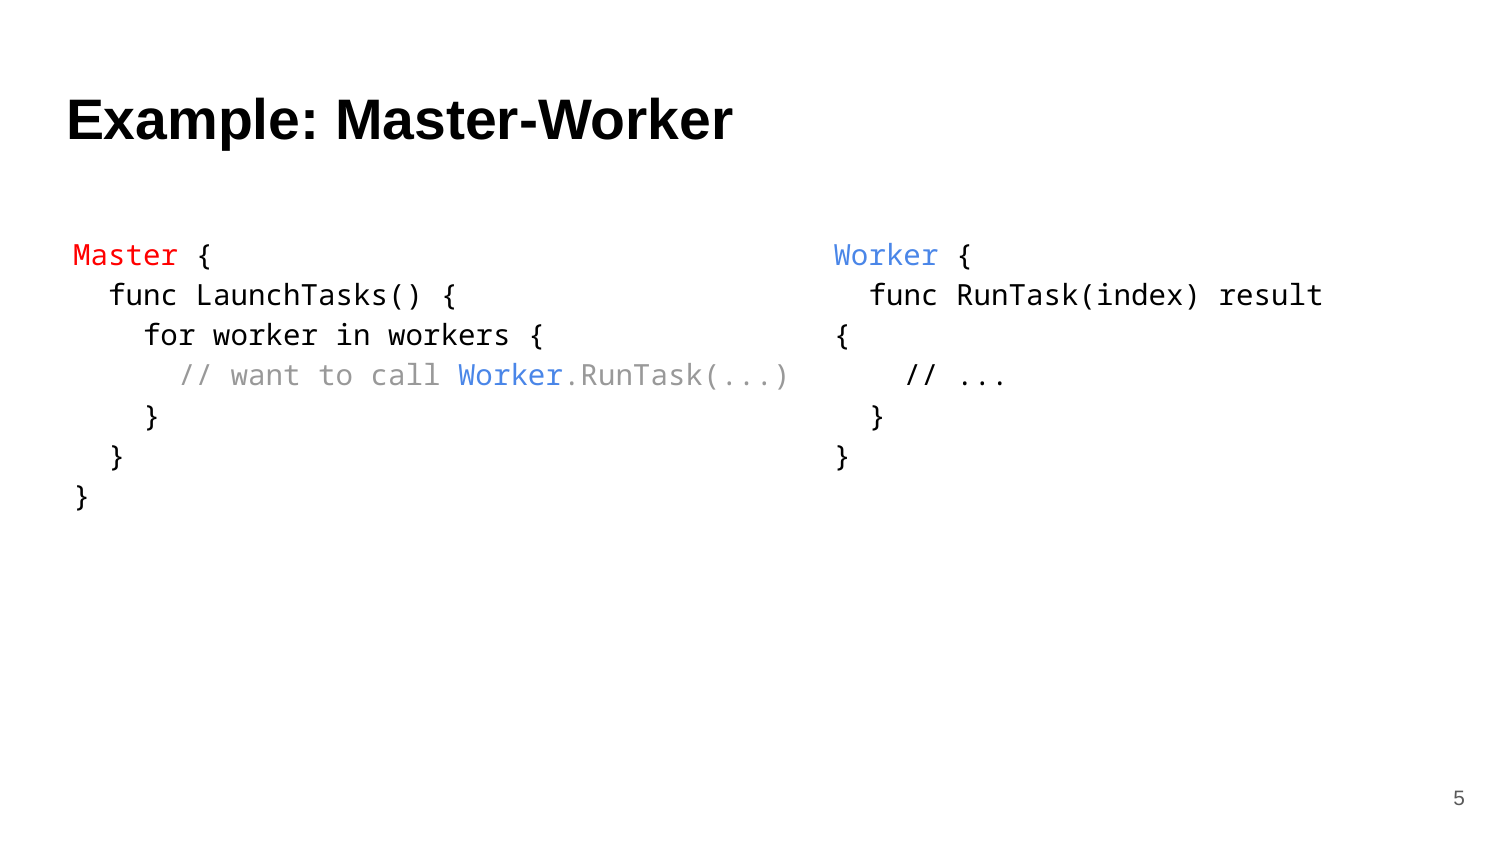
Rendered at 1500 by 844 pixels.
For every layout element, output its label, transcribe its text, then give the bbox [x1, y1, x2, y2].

title Example: Master-Worker [51, 72, 1449, 167]
text_box Master { func LaunchTasks() { for worker in workers { // want to call Worker.RunTask(...) } } } [58, 215, 819, 499]
text_box Worker { func RunTask(index) result { // ... } } [819, 215, 1370, 437]
slide_number 5 [1389, 764, 1480, 830]
